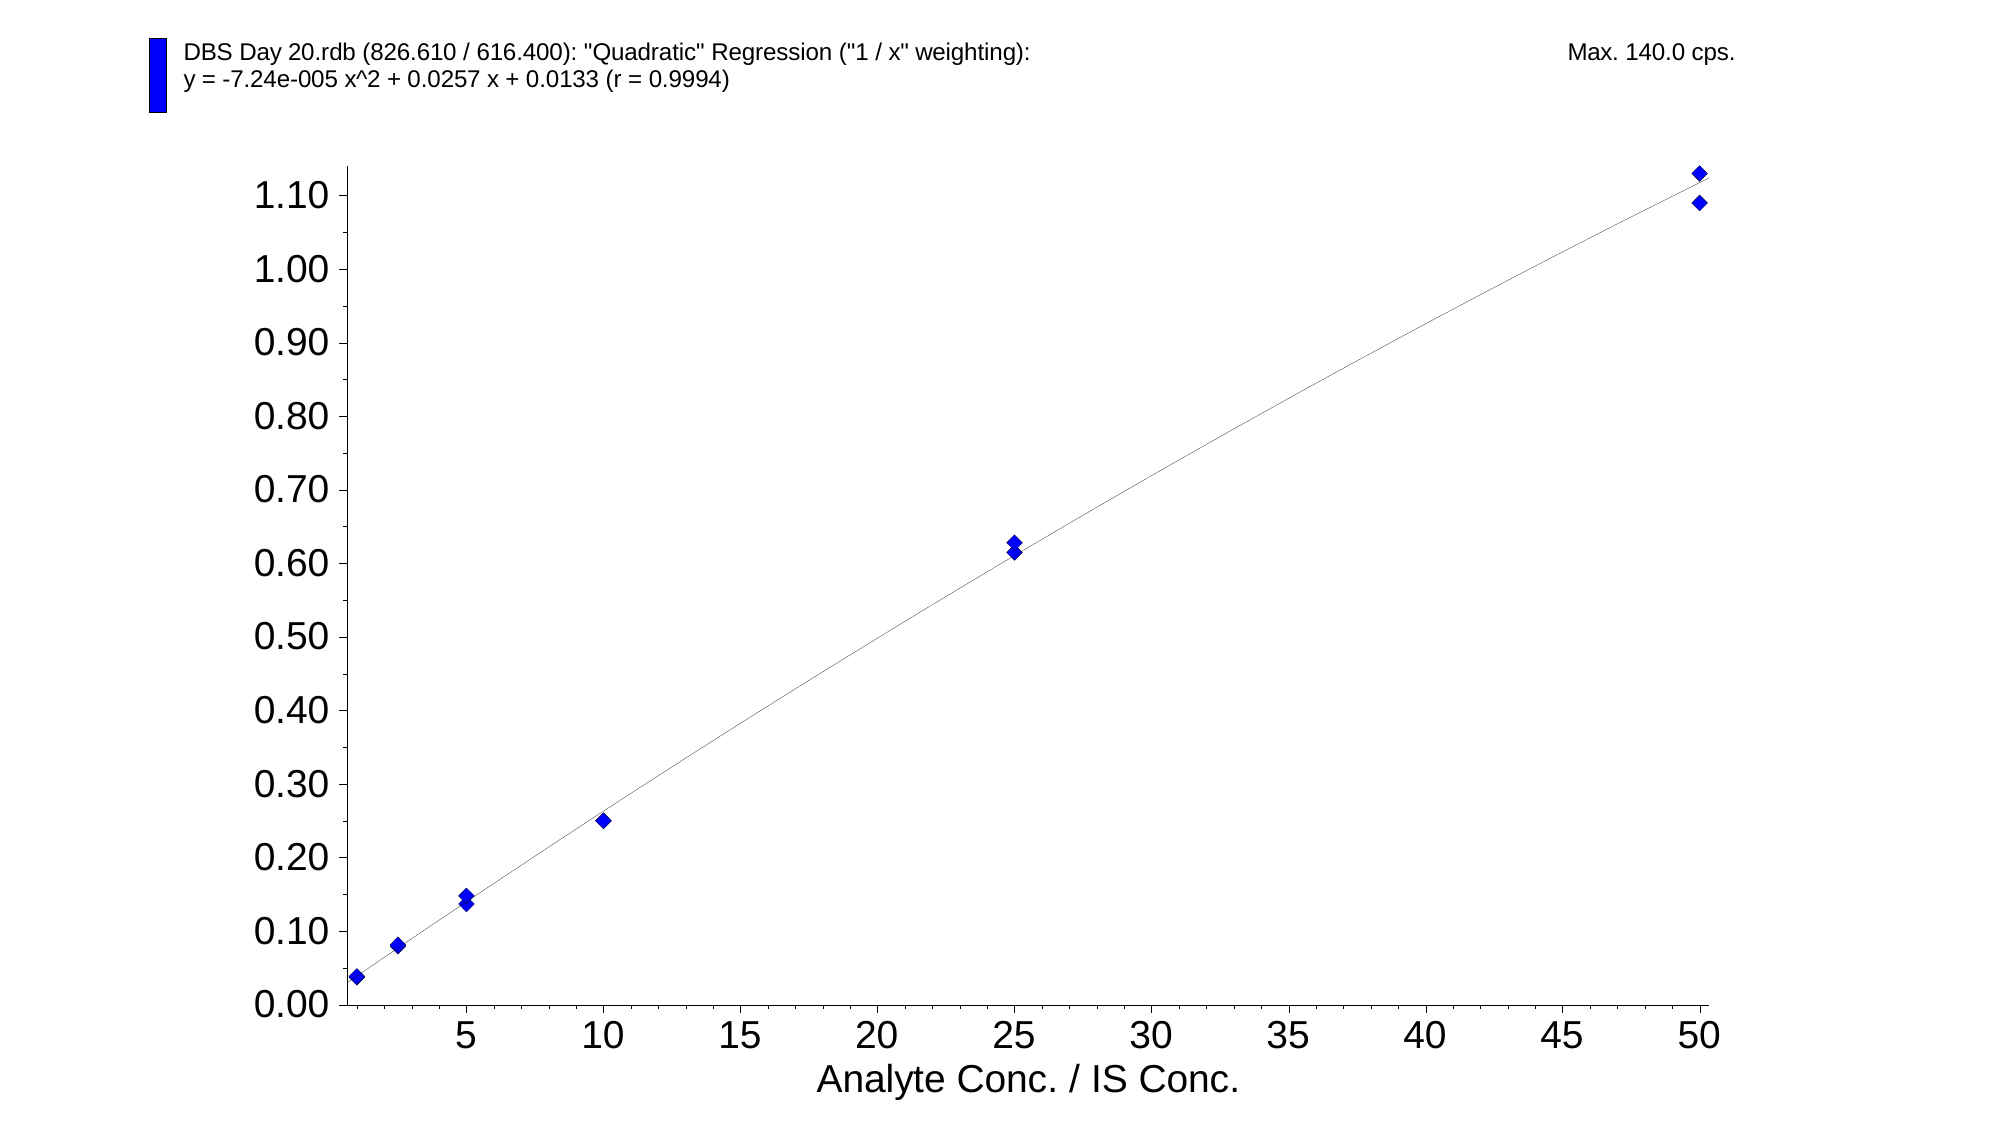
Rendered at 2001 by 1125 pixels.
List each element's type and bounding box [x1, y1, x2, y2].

picture [132, 38, 1736, 1103]
